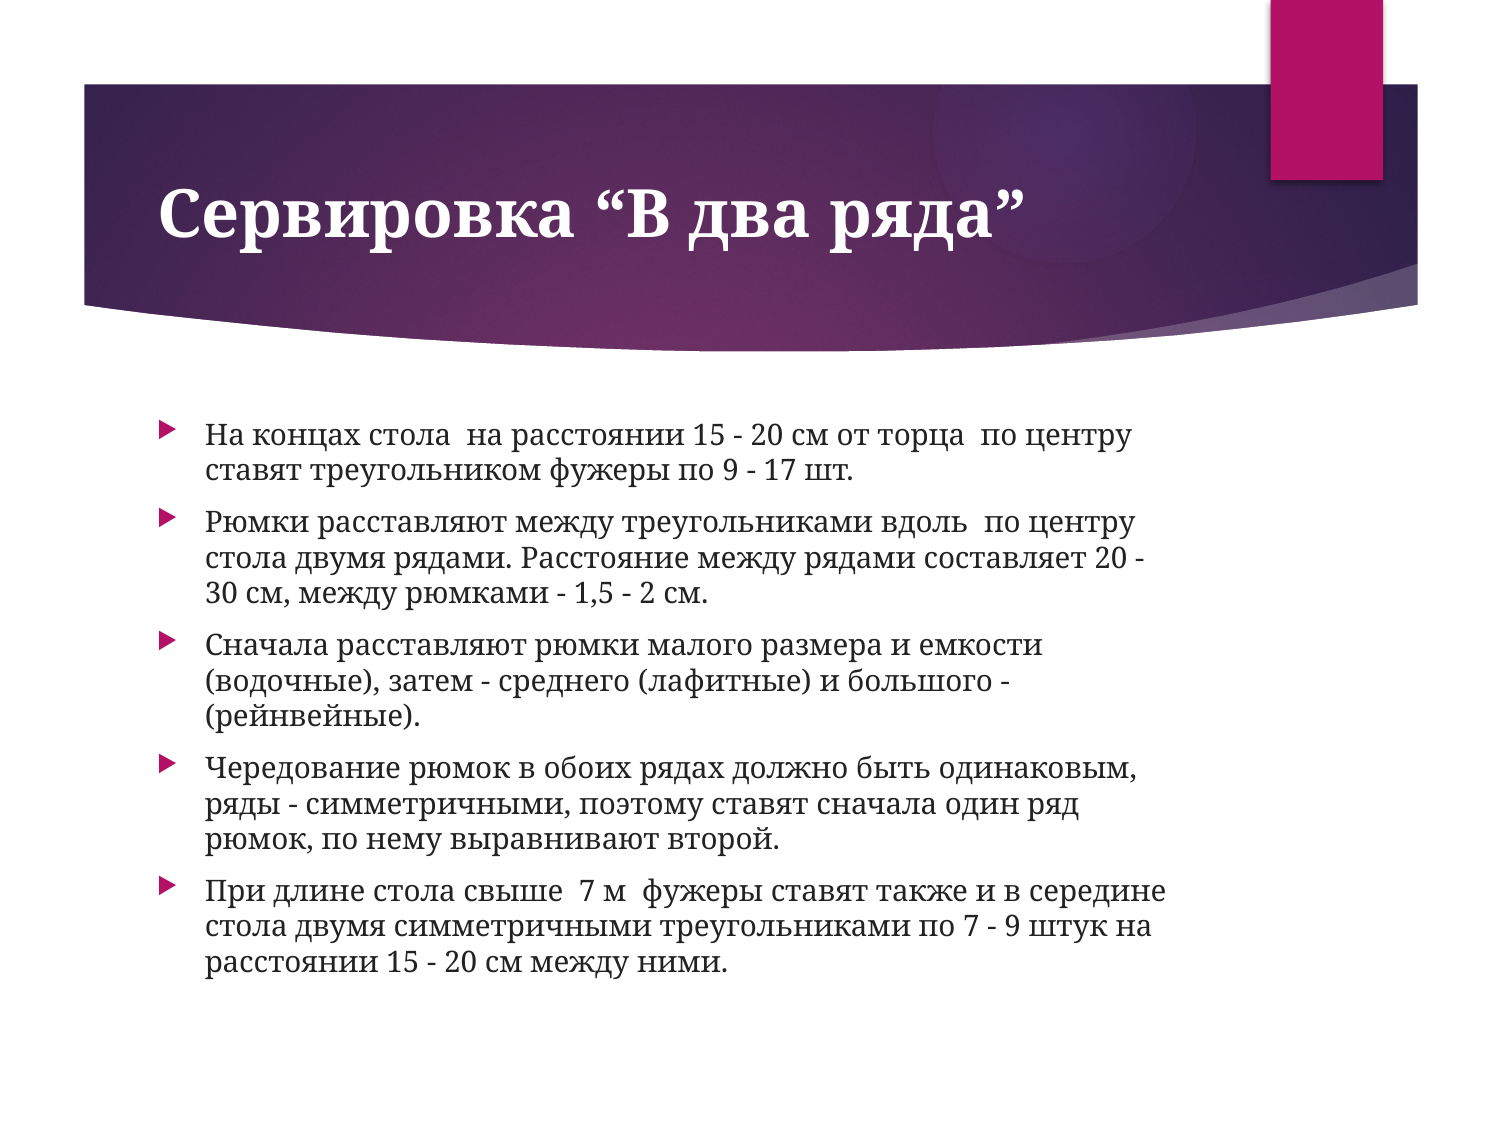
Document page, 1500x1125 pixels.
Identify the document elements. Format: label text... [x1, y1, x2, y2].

list На концах стола на расстоянии 15 - 20 см от торца по центру ставят треугольником фужеры по 9 - 17 шт. Рюмки расставляют между треугольниками вдоль по центру стола двумя рядами. Расстояние между рядами составляет 20 - 30 см, между рюмками - 1,5 - 2 см. Сначала расставляют рюмки малого размера и емкости (водочные), затем - среднего (лафитные) и большого - (рейнвейные). Чередование рюмок в обоих рядах должно быть одинаковым, ряды - симметричными, поэтому ставят сначала один ряд рюмок, по нему выравнивают второй. При длине стола свыше 7 м фужеры ставят также и в середине стола двумя симметричными треугольниками по 7 - 9 штук на расстоянии 15 - 20 см между ними. [141, 408, 1183, 988]
title Сервировка “В два ряда” [142, 152, 1183, 269]
